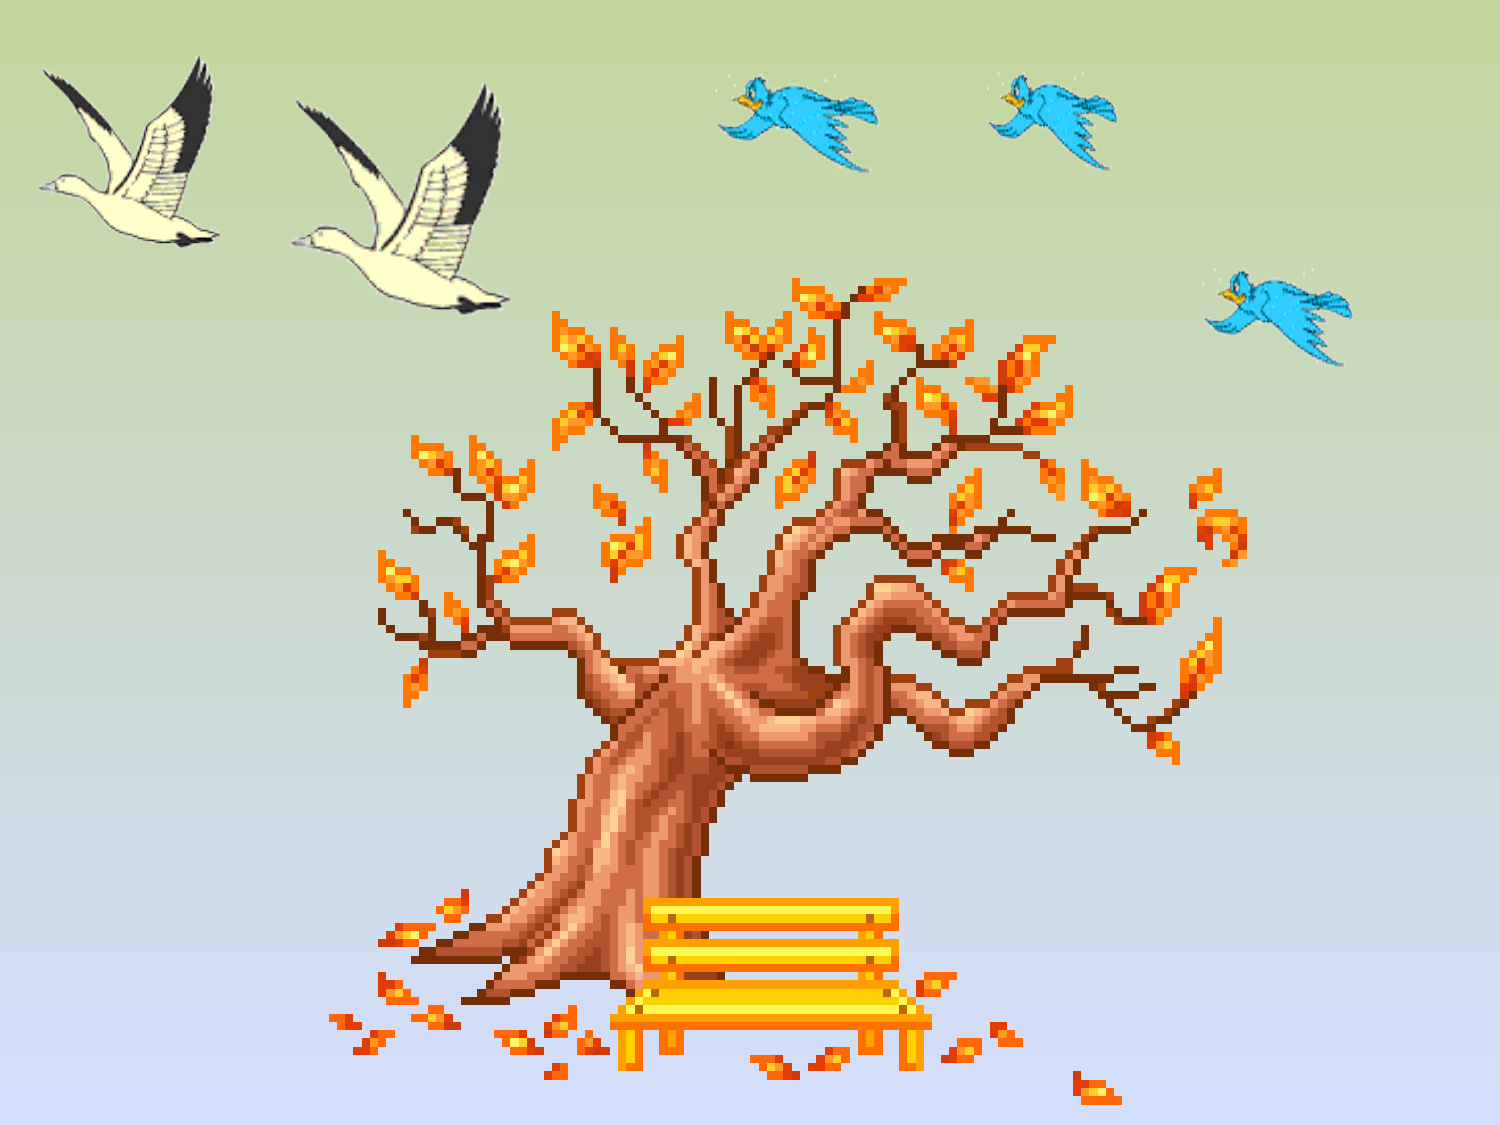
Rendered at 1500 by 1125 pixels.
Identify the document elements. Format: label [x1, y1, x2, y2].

picture [17, 50, 248, 335]
picture [985, 0, 1129, 225]
picture [265, 77, 1365, 1105]
picture [714, 1, 892, 226]
